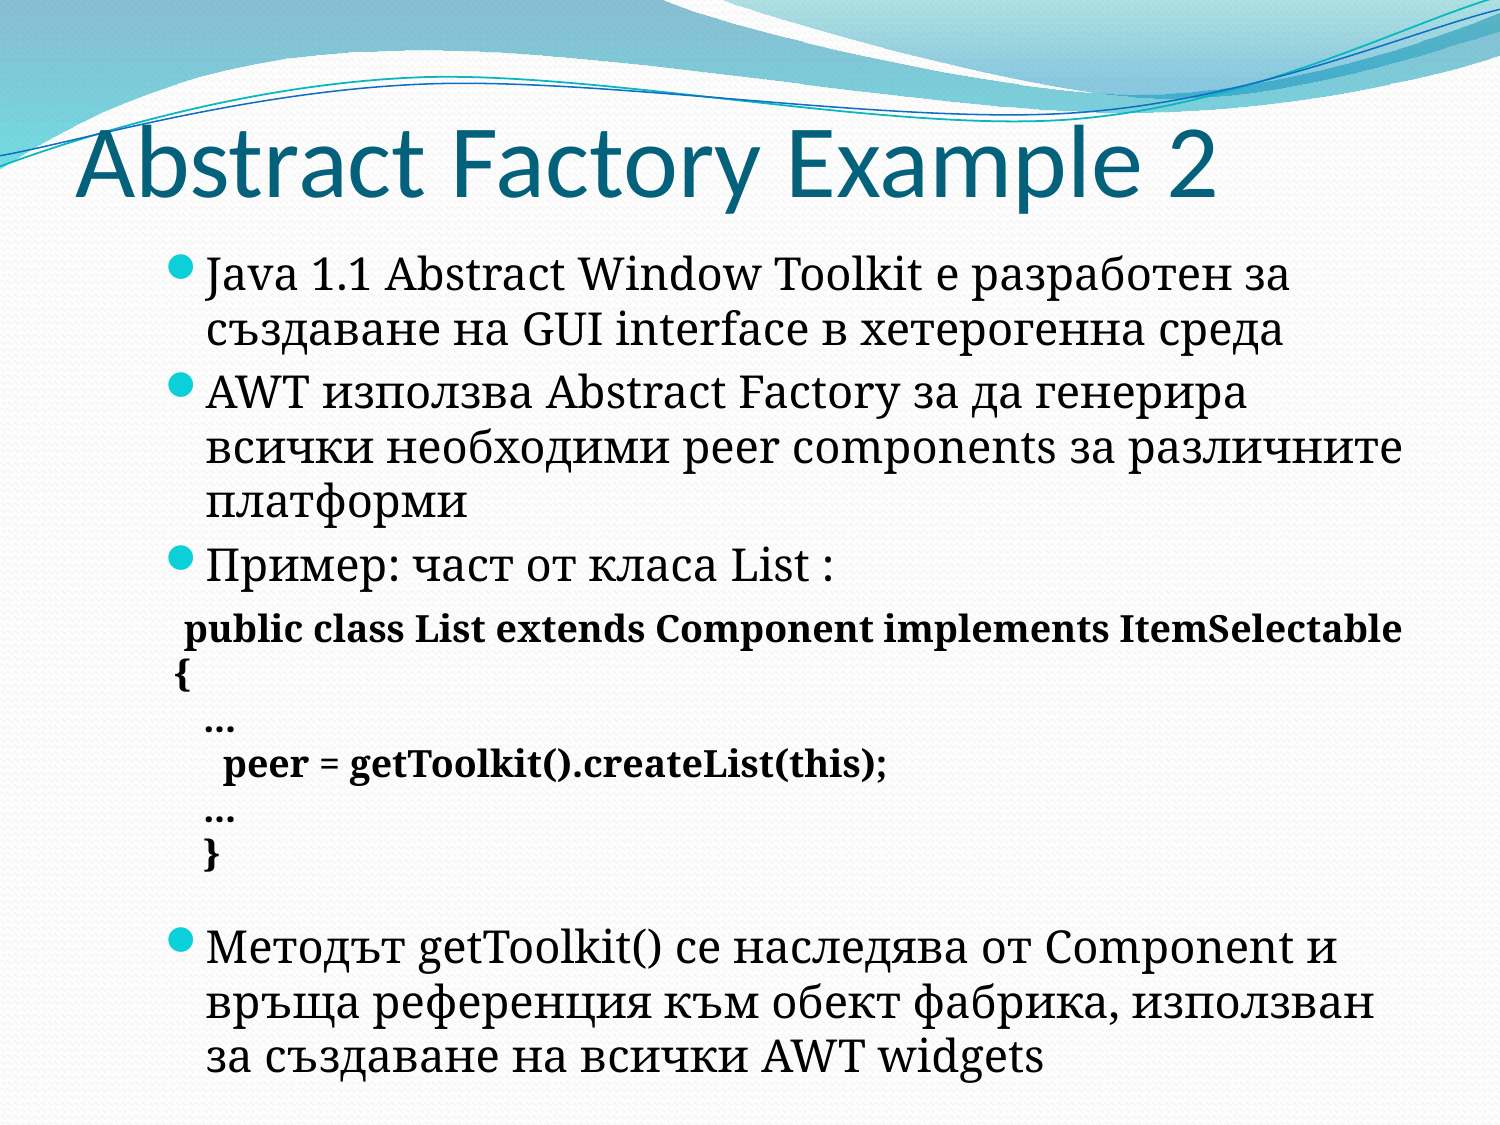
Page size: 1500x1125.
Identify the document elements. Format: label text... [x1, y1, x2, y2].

list Java 1.1 Abstract Window Toolkit е разработен за създаване на GUI interface в хетерогенна среда AWT използва Abstract Factory за да генерира всички необходими peer components за различните платформи Пример: част от класа List : Методът getToolkit() се наследява от Component и връща референция към обект фабрика, използван за създаване на всички AWT widgets [150, 237, 1425, 1094]
title Abstract Factory Example 2 [75, 30, 1425, 219]
text_box public class List extends Component implements ItemSelectable { ... peer = getToolkit().createList(this); ... } [159, 597, 1424, 883]
